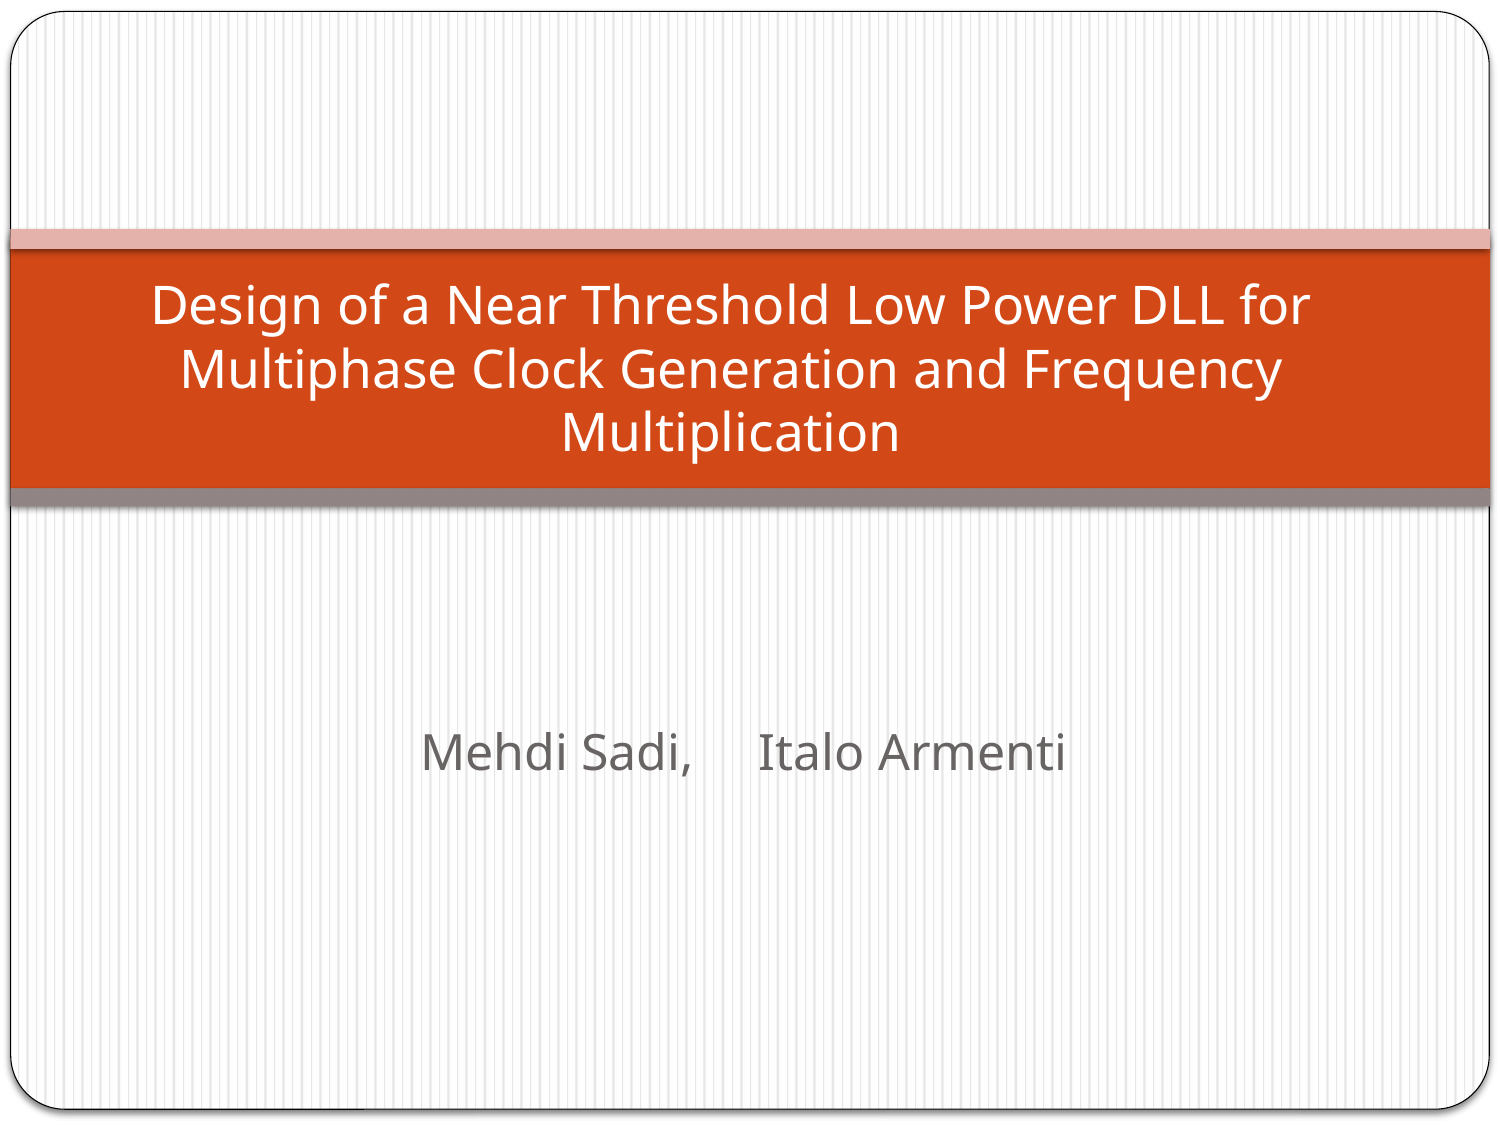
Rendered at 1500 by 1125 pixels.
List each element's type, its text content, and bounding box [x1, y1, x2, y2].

title Design of a Near Threshold Low Power DLL for Multiphase Clock Generation and Frequency Multiplication [87, 262, 1375, 479]
subtitle Mehdi Sadi, Italo Armenti [99, 712, 1389, 1000]
